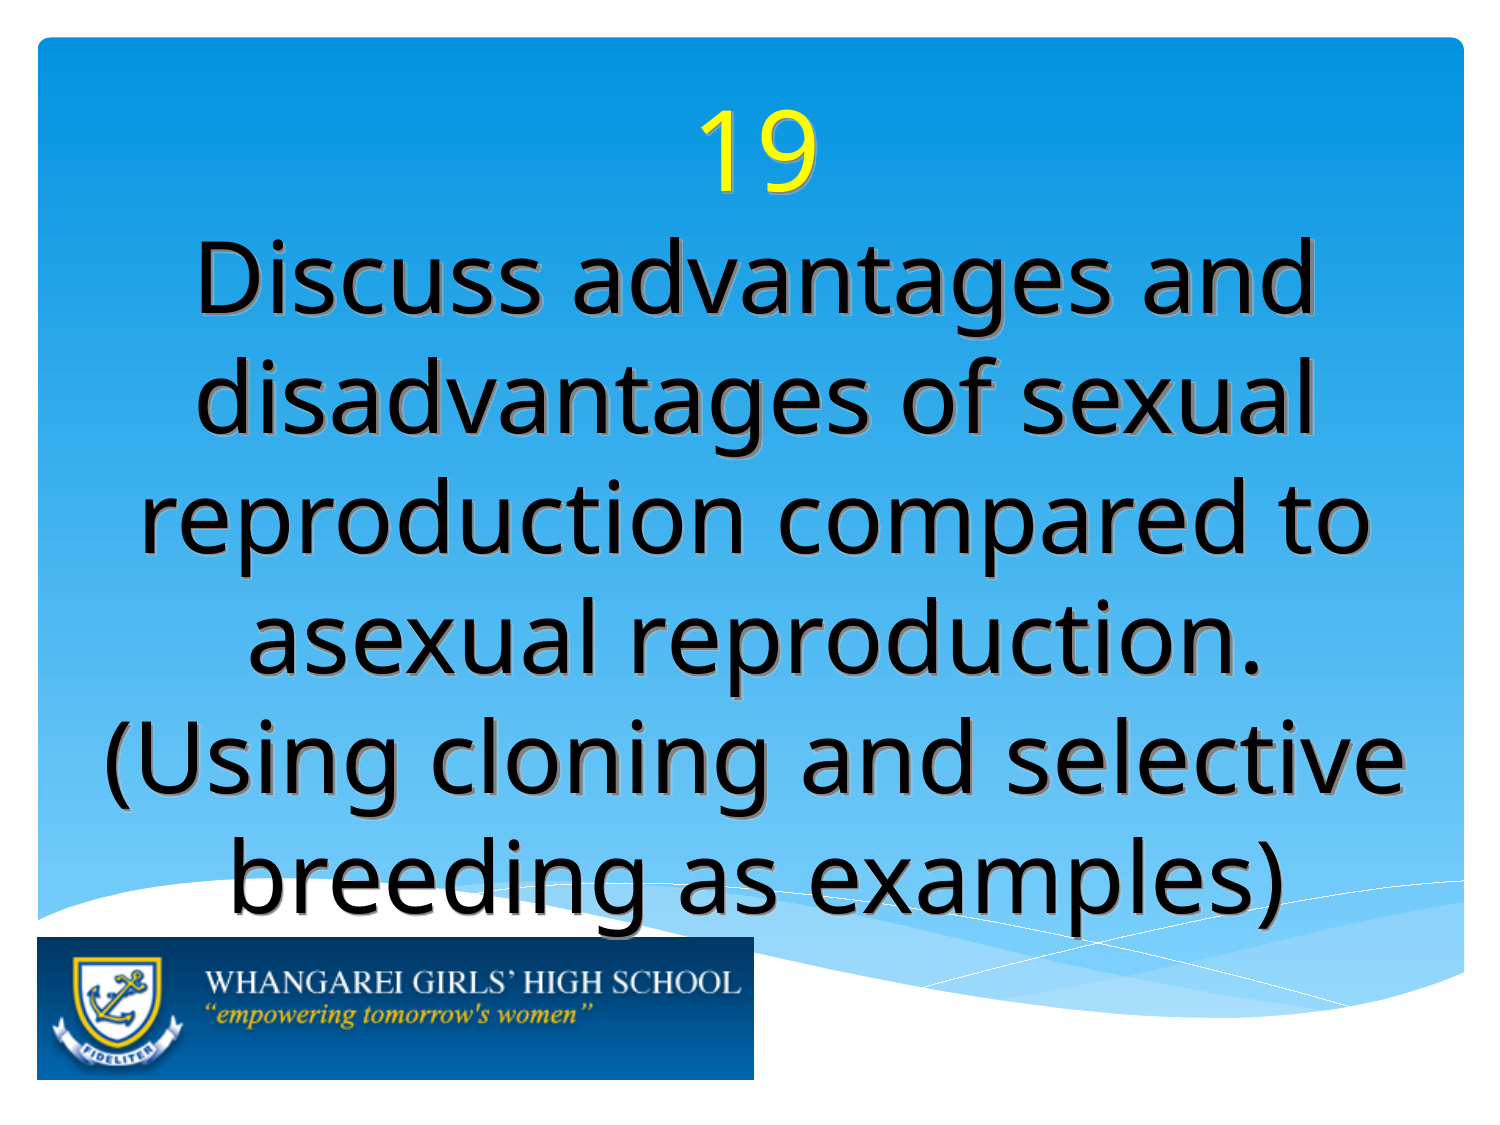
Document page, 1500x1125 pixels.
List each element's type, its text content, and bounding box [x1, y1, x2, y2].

picture [37, 937, 754, 1080]
text_box 19 Discuss advantages and disadvantages of sexual reproduction compared to asexual reproduction. (Using cloning and selective breeding as examples) [74, 99, 1438, 913]
